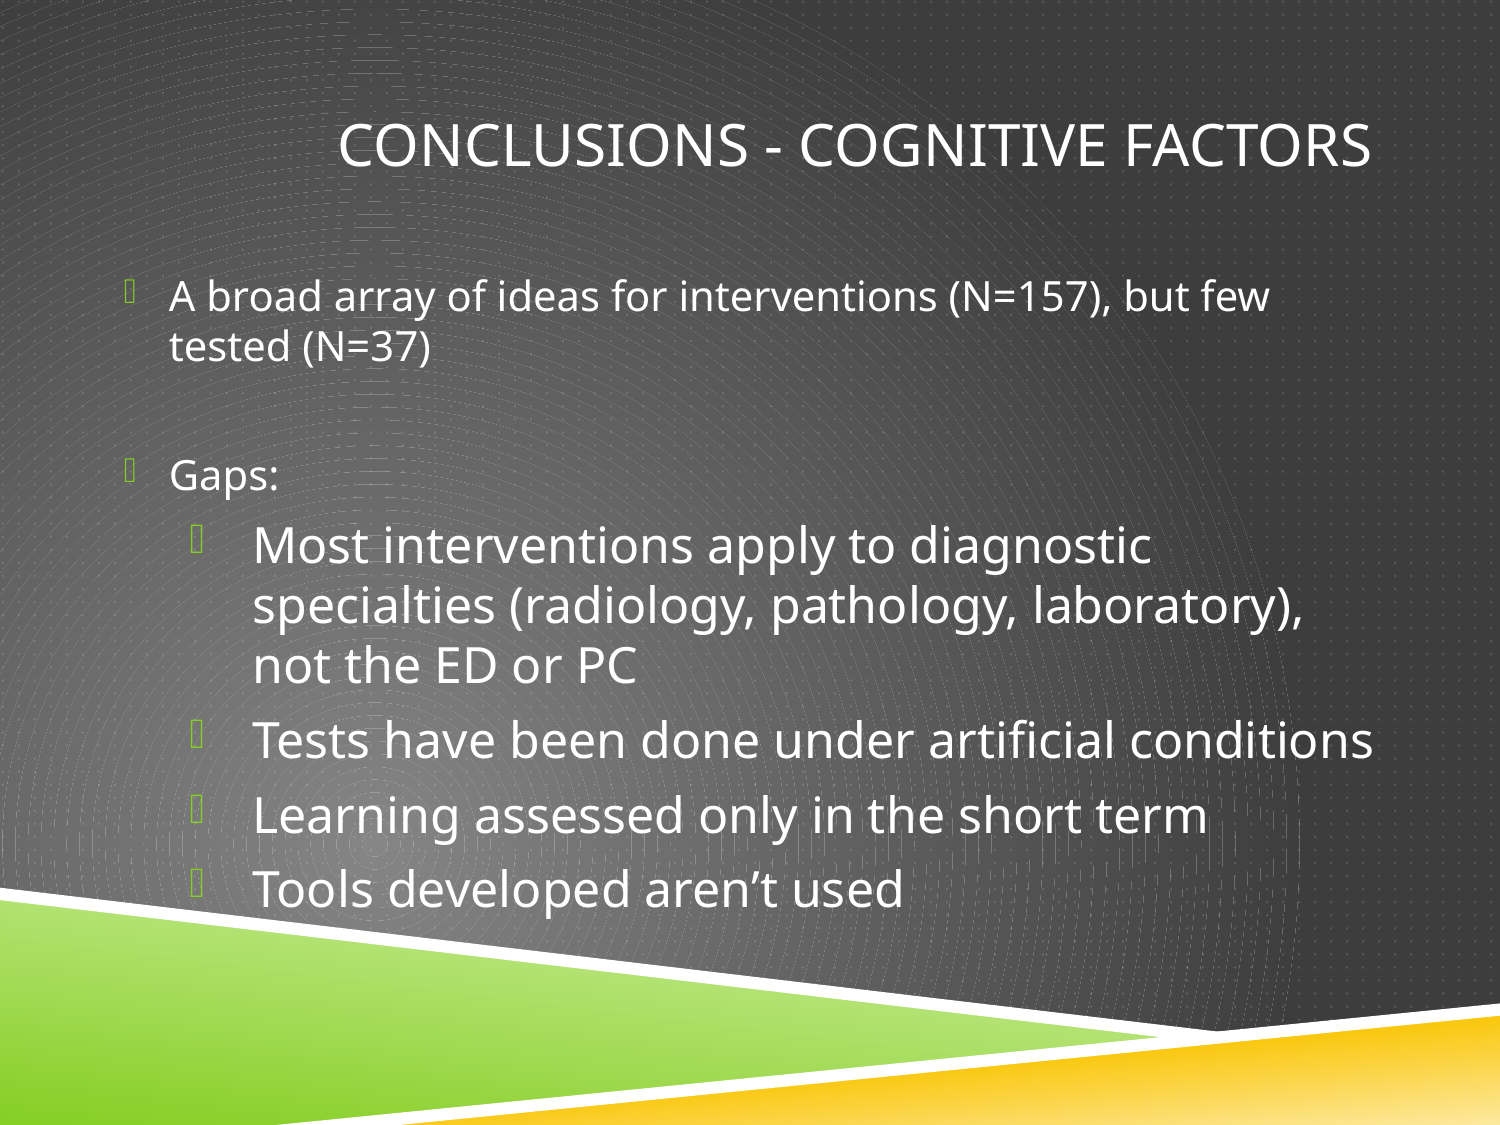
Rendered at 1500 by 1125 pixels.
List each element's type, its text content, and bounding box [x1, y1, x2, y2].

list A broad array of ideas for interventions (N=157), but few tested (N=37) Gaps: Most interventions apply to diagnostic specialties (radiology, pathology, laboratory), not the ED or PC Tests have been done under artificial conditions Learning assessed only in the short term Tools developed aren’t used [112, 262, 1388, 876]
title CONCLUSIONS - COGNITIVE FACTORS [337, 99, 1500, 187]
